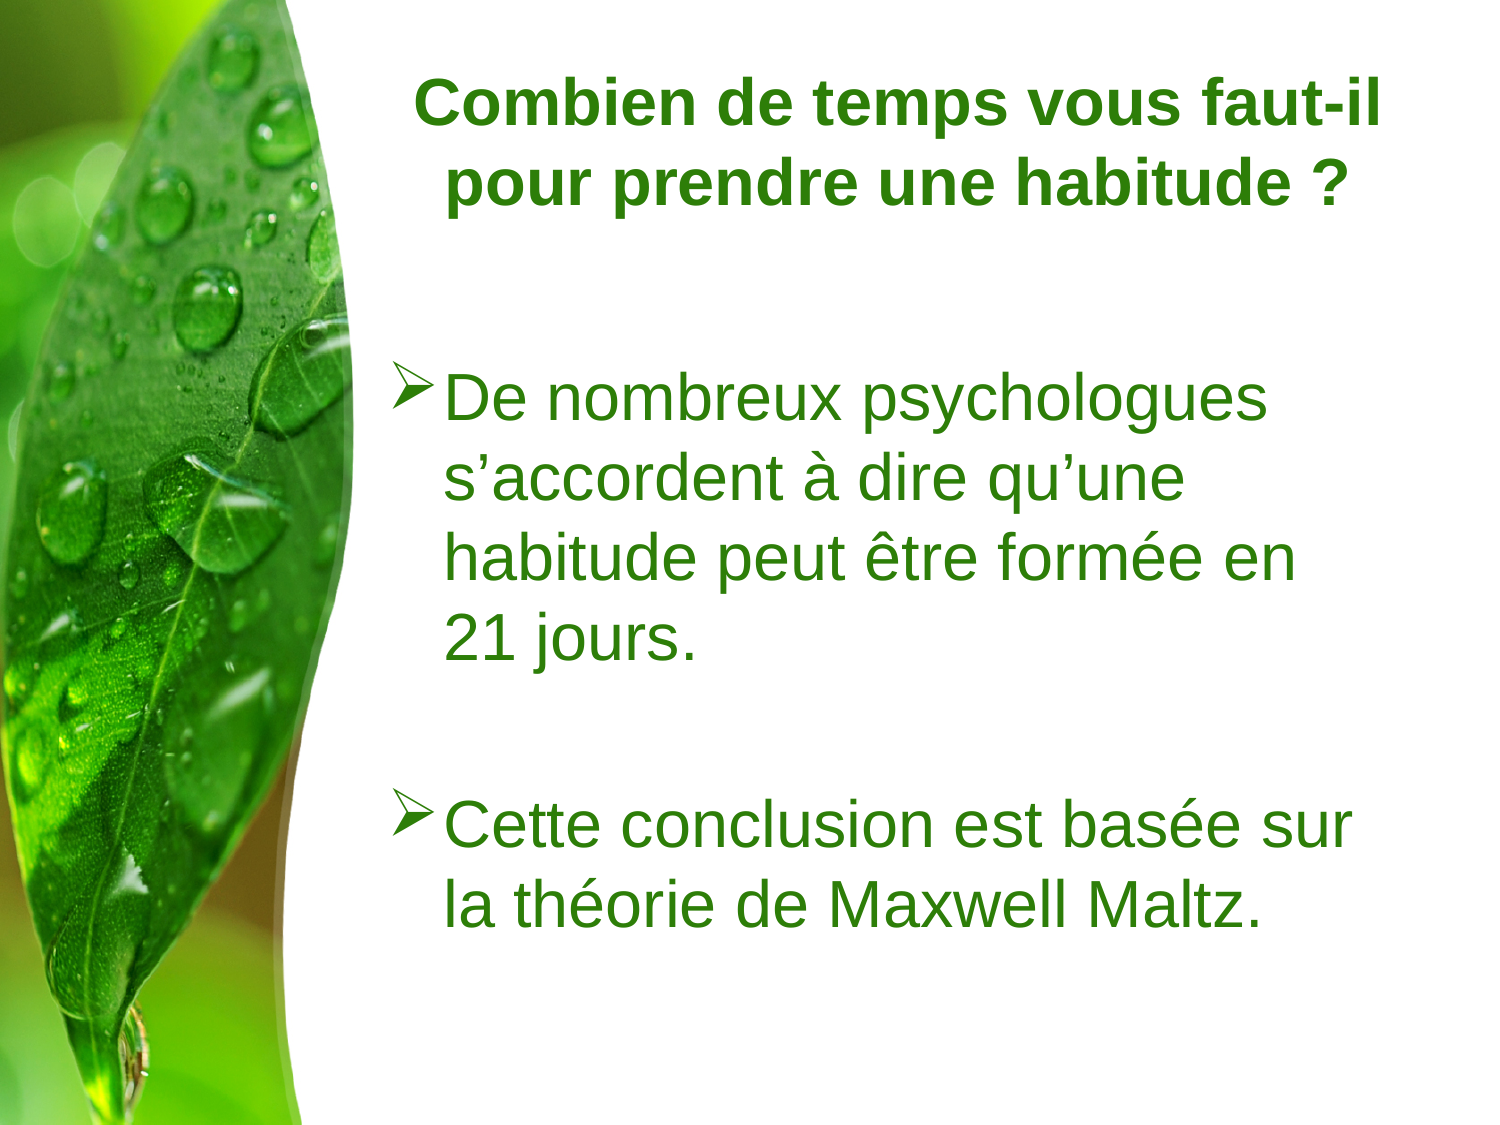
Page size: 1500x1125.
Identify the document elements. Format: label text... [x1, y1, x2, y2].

picture [0, 0, 1500, 1125]
list De nombreux psychologues s’accordent à dire qu’une habitude peut être formée en 21 jours. Cette conclusion est basée sur la théorie de Maxwell Maltz. [371, 345, 1425, 1005]
title Combien de temps vous faut-il pour prendre une habitude ? [371, 45, 1425, 233]
